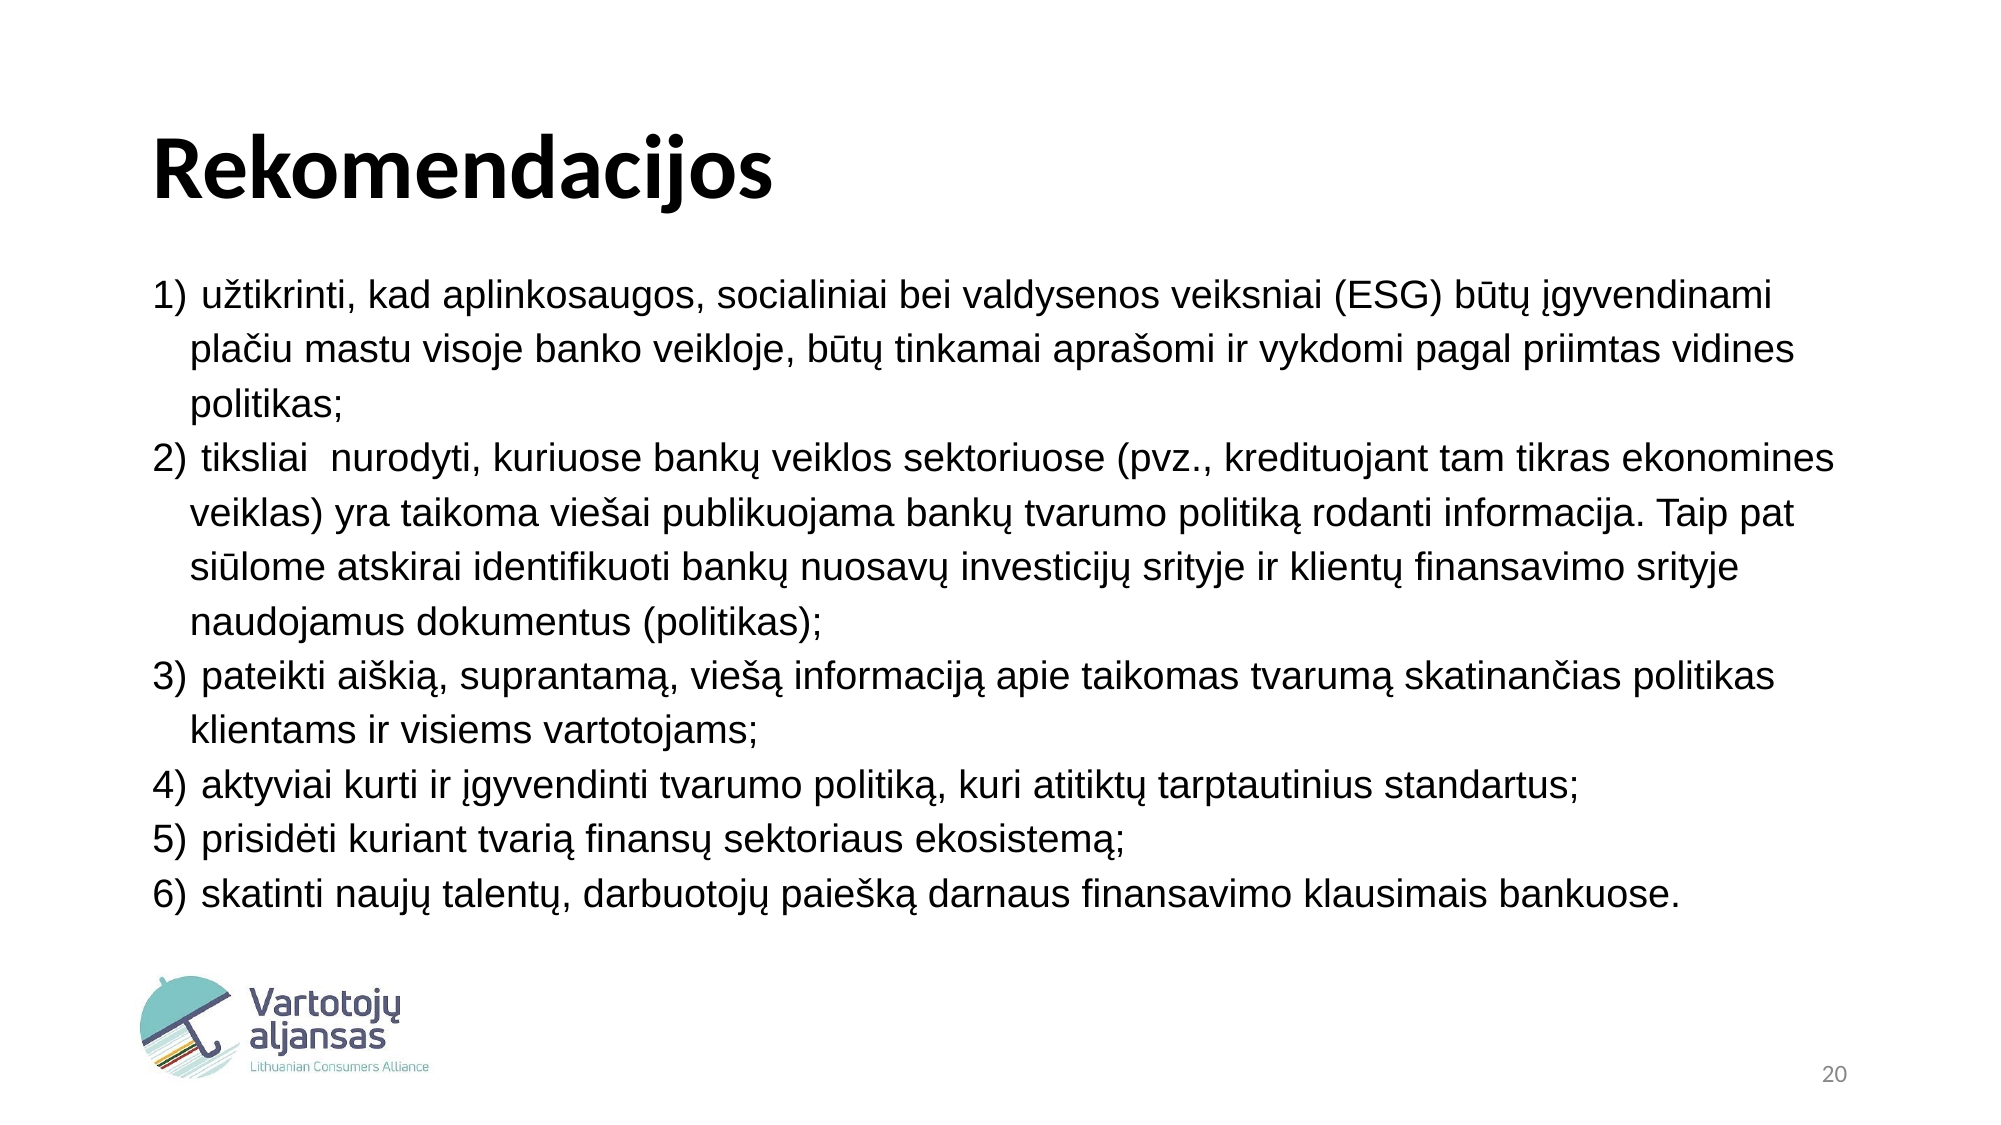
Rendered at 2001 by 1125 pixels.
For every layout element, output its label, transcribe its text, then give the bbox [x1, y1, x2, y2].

title Rekomendacijos [137, 59, 1863, 254]
slide_number 20 [1412, 1042, 1863, 1103]
picture [112, 951, 458, 1103]
list užtikrinti, kad aplinkosaugos, socialiniai bei valdysenos veiksniai (ESG) būtų įgyvendinami plačiu mastu visoje banko veikloje, būtų tinkamai aprašomi ir vykdomi pagal priimtas vidines politikas; tiksliai nurodyti, kuriuose bankų veiklos sektoriuose (pvz., kredituojant tam tikras ekonomines veiklas) yra taikoma viešai publikuojama bankų tvarumo politiką rodanti informacija. Taip pat siūlome atskirai identifikuoti bankų nuosavų investicijų srityje ir klientų finansavimo srityje naudojamus dokumentus (politikas); pateikti aiškią, suprantamą, viešą informaciją apie taikomas tvarumą skatinančias politikas klientams ir visiems vartotojams; aktyviai kurti ir įgyvendinti tvarumo politiką, kuri atitiktų tarptautinius standartus; prisidėti kuriant tvarią finansų sektoriaus ekosistemą; skatinti naujų talentų, darbuotojų paiešką darnaus finansavimo klausimais bankuose. [137, 254, 1863, 925]
